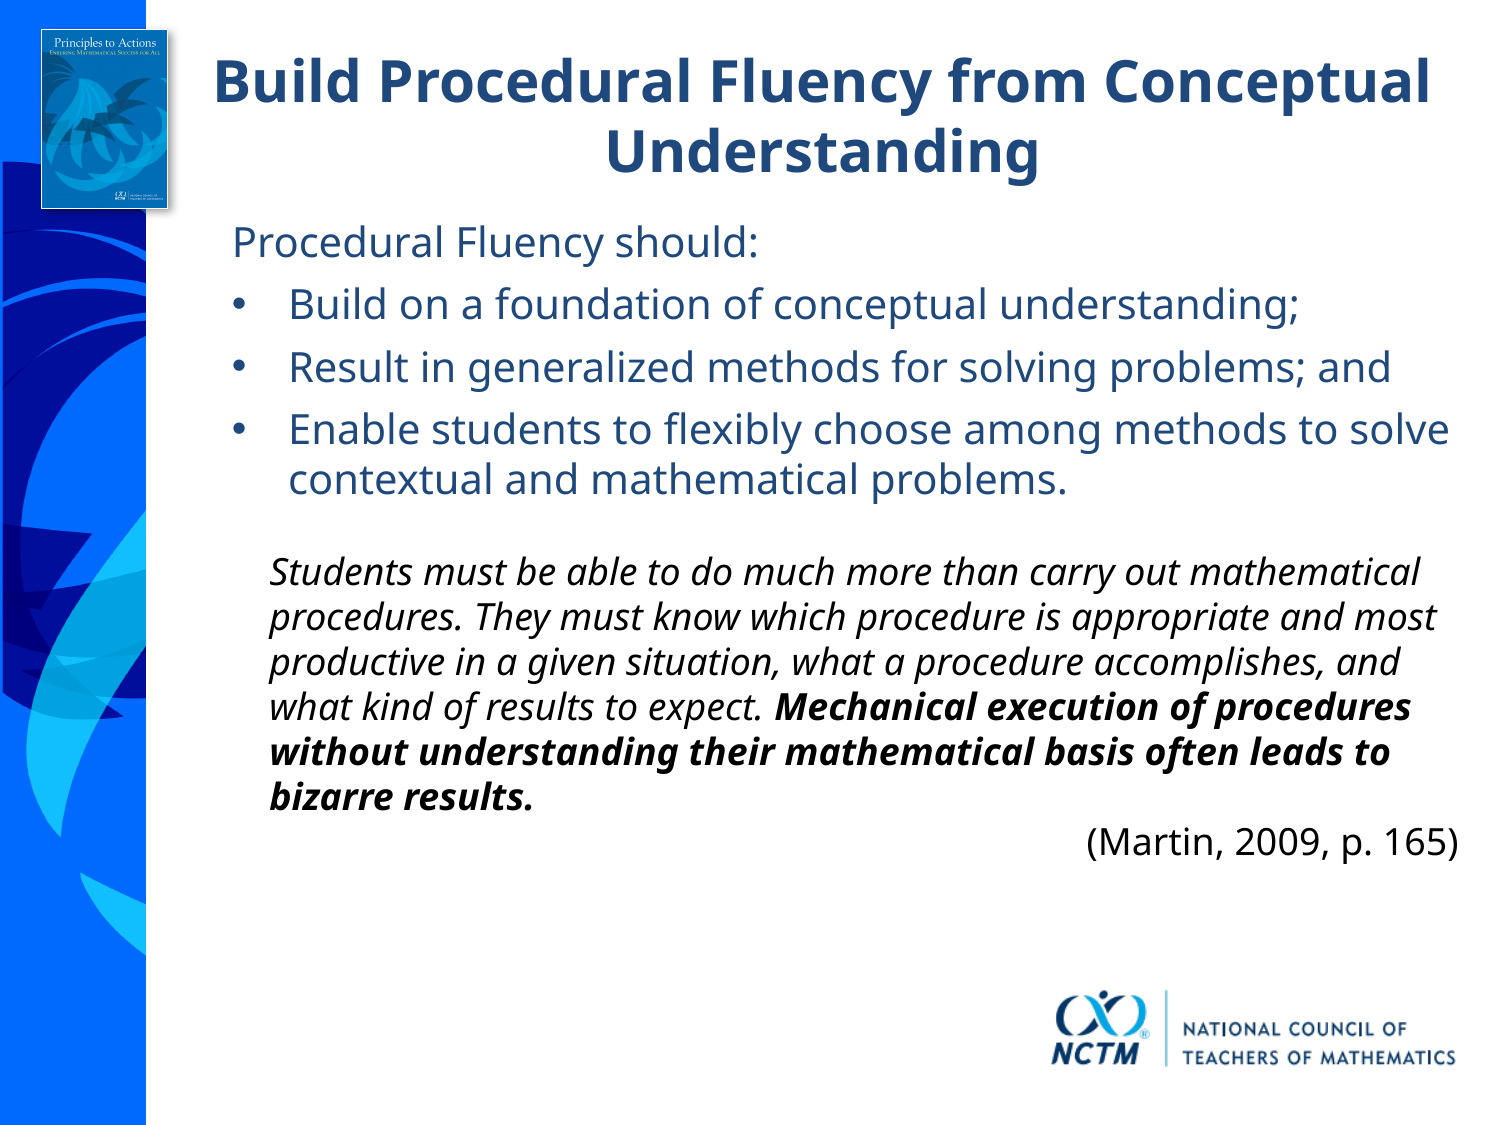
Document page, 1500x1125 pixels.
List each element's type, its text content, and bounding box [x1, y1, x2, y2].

picture [0, 0, 168, 1125]
picture [1034, 969, 1474, 1085]
text_box Build Procedural Fluency from Conceptual Understanding [151, 20, 1500, 208]
text_box Procedural Fluency should: Build on a foundation of conceptual understanding; Result in generalized methods for solving problems; and Enable students to flexibly choose among methods to solve contextual and mathematical problems. Students must be able to do much more than carry out mathematical procedures. They must know which procedure is appropriate and most productive in a given situation, what a procedure accomplishes, and what kind of results to expect. Mechanical execution of procedures without understanding their mathematical basis often leads to bizarre results. (Martin, 2009, p. 165) [217, 207, 1474, 1066]
